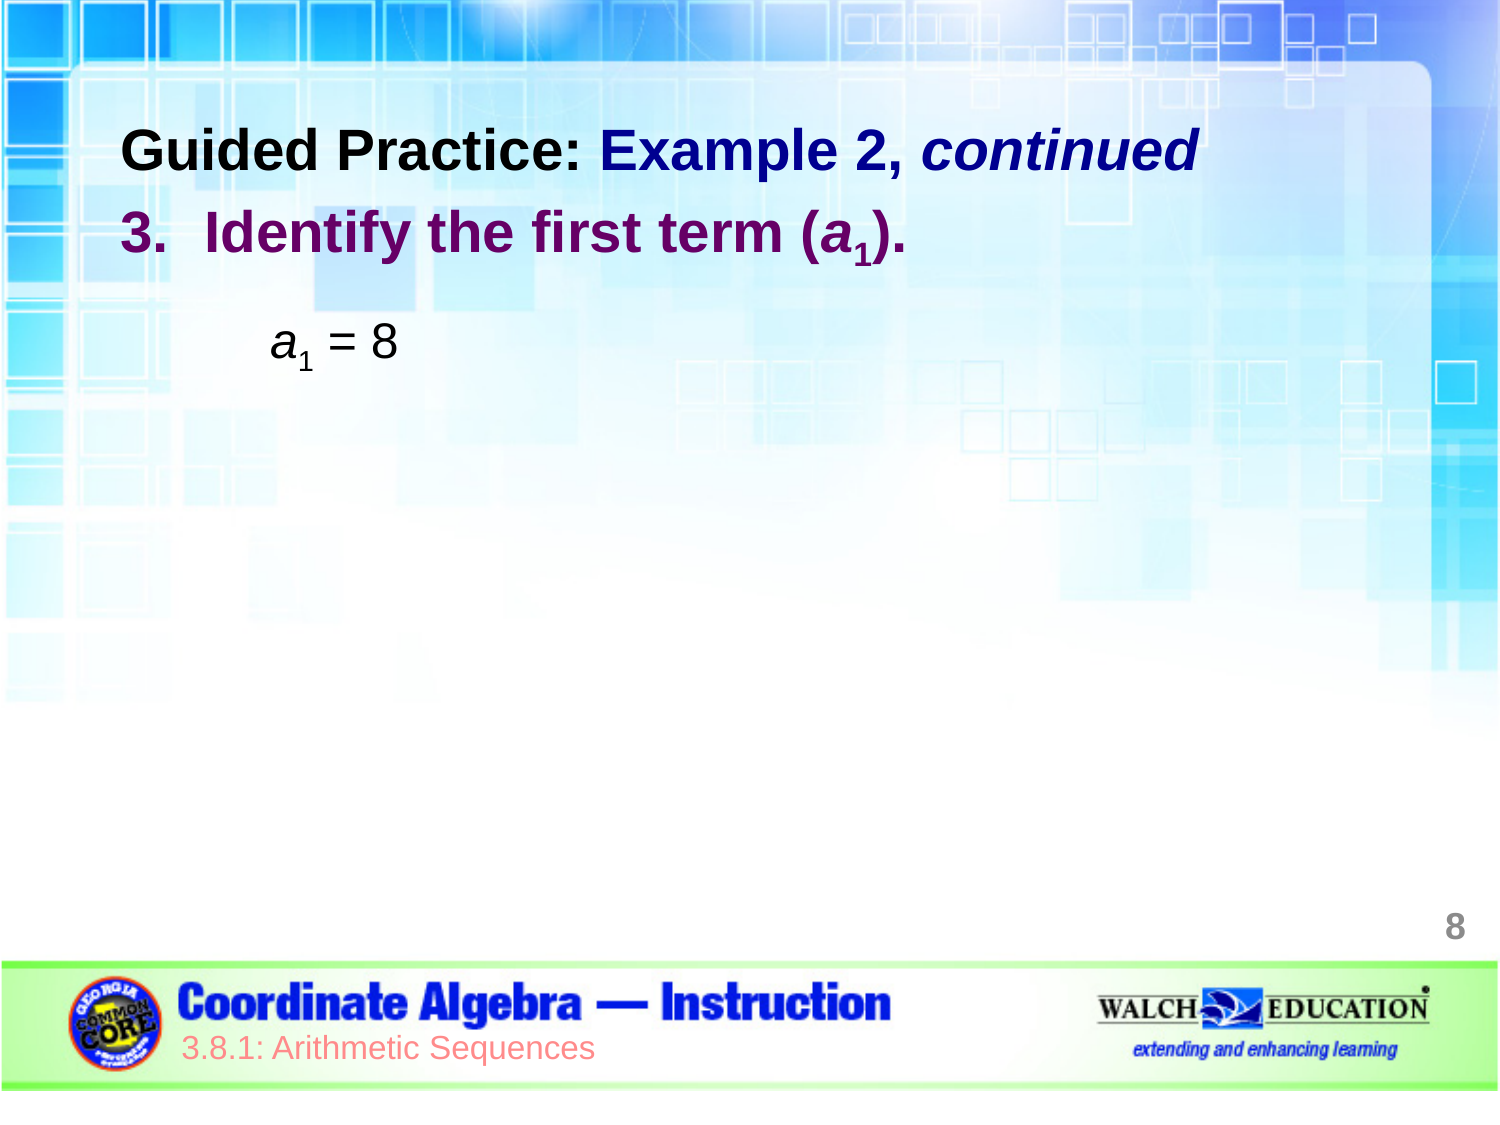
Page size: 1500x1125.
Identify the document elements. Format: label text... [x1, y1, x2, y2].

slide_number 8 [1361, 901, 1481, 949]
footer 3.8.1: Arithmetic Sequences [166, 1024, 1080, 1069]
subtitle Guided Practice: Example 2, continued Identify the first term (a1). a1 = 8 [105, 105, 1394, 925]
picture [1, 0, 1500, 1091]
